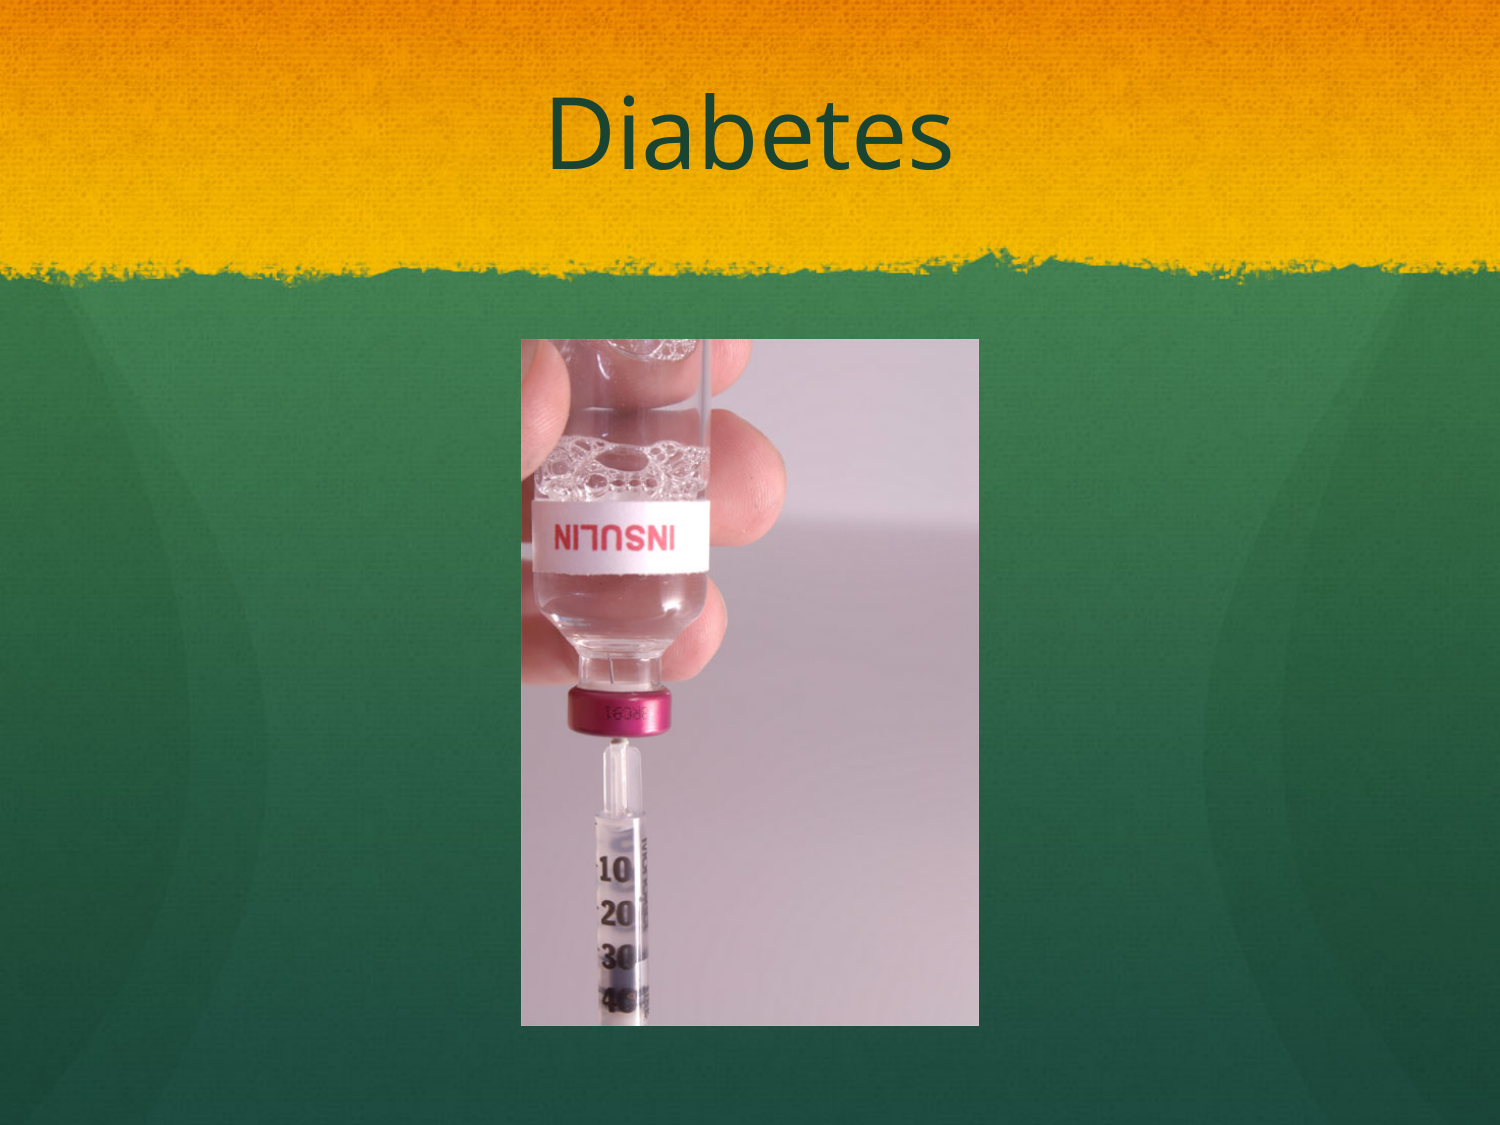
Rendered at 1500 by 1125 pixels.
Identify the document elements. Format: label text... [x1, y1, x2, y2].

picture [0, 0, 1500, 1125]
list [124, 339, 1375, 1027]
title Diabetes [125, 13, 1375, 246]
